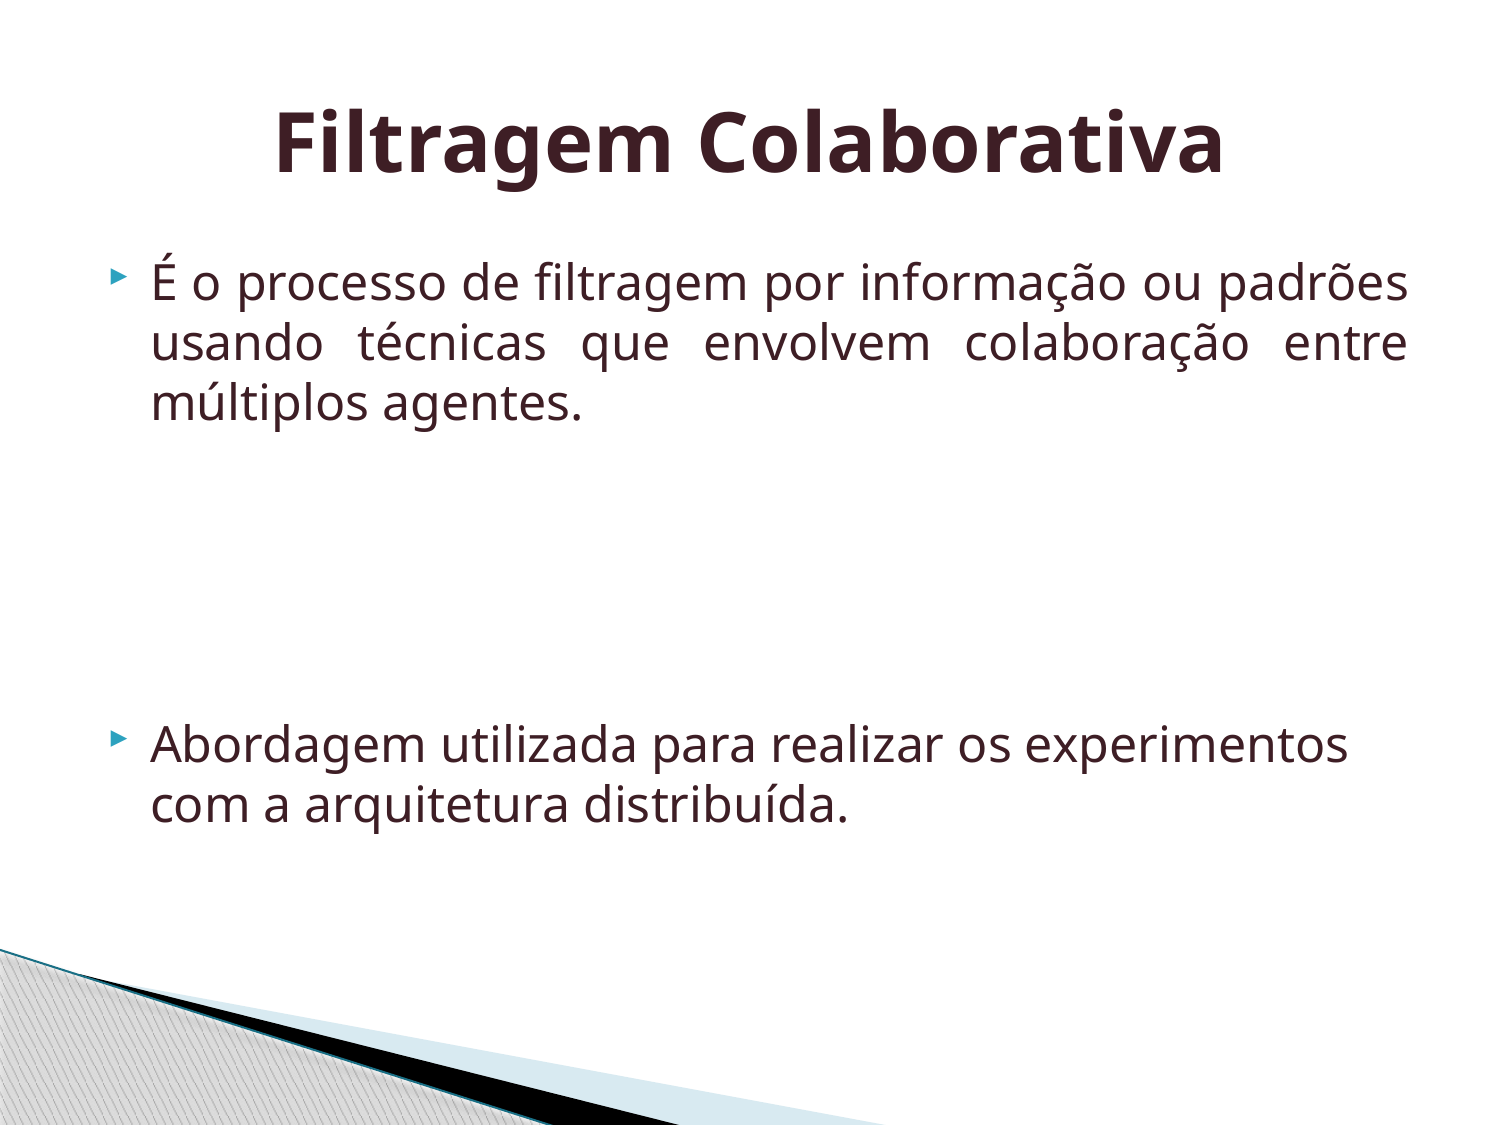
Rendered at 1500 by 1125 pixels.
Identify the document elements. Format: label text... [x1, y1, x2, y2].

title Filtragem Colaborativa [75, 45, 1425, 233]
list É o processo de filtragem por informação ou padrões usando técnicas que envolvem colaboração entre múltiplos agentes. Abordagem utilizada para realizar os experimentos com a arquitetura distribuída. [74, 242, 1426, 929]
